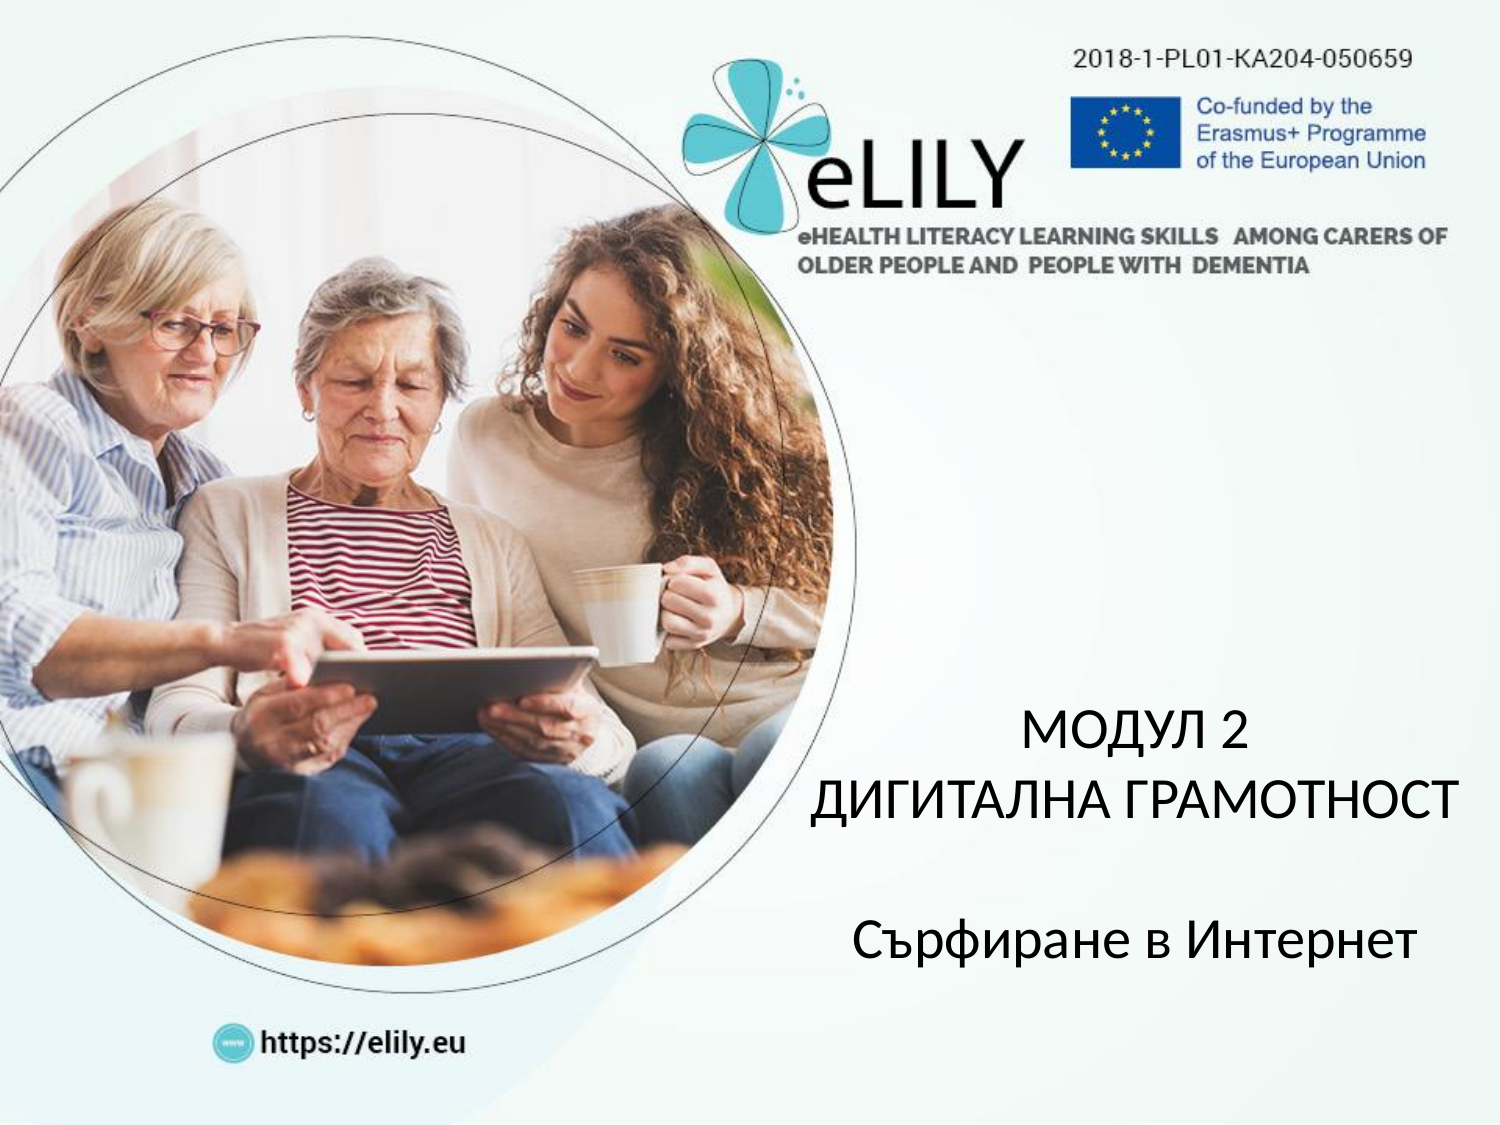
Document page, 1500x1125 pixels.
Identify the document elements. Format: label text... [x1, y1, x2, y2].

text_box МОДУЛ 2 ДИГИТАЛНА ГРАМОТНОСТ Сърфиране в Интернет [770, 682, 1500, 1059]
picture [0, 0, 1500, 1125]
